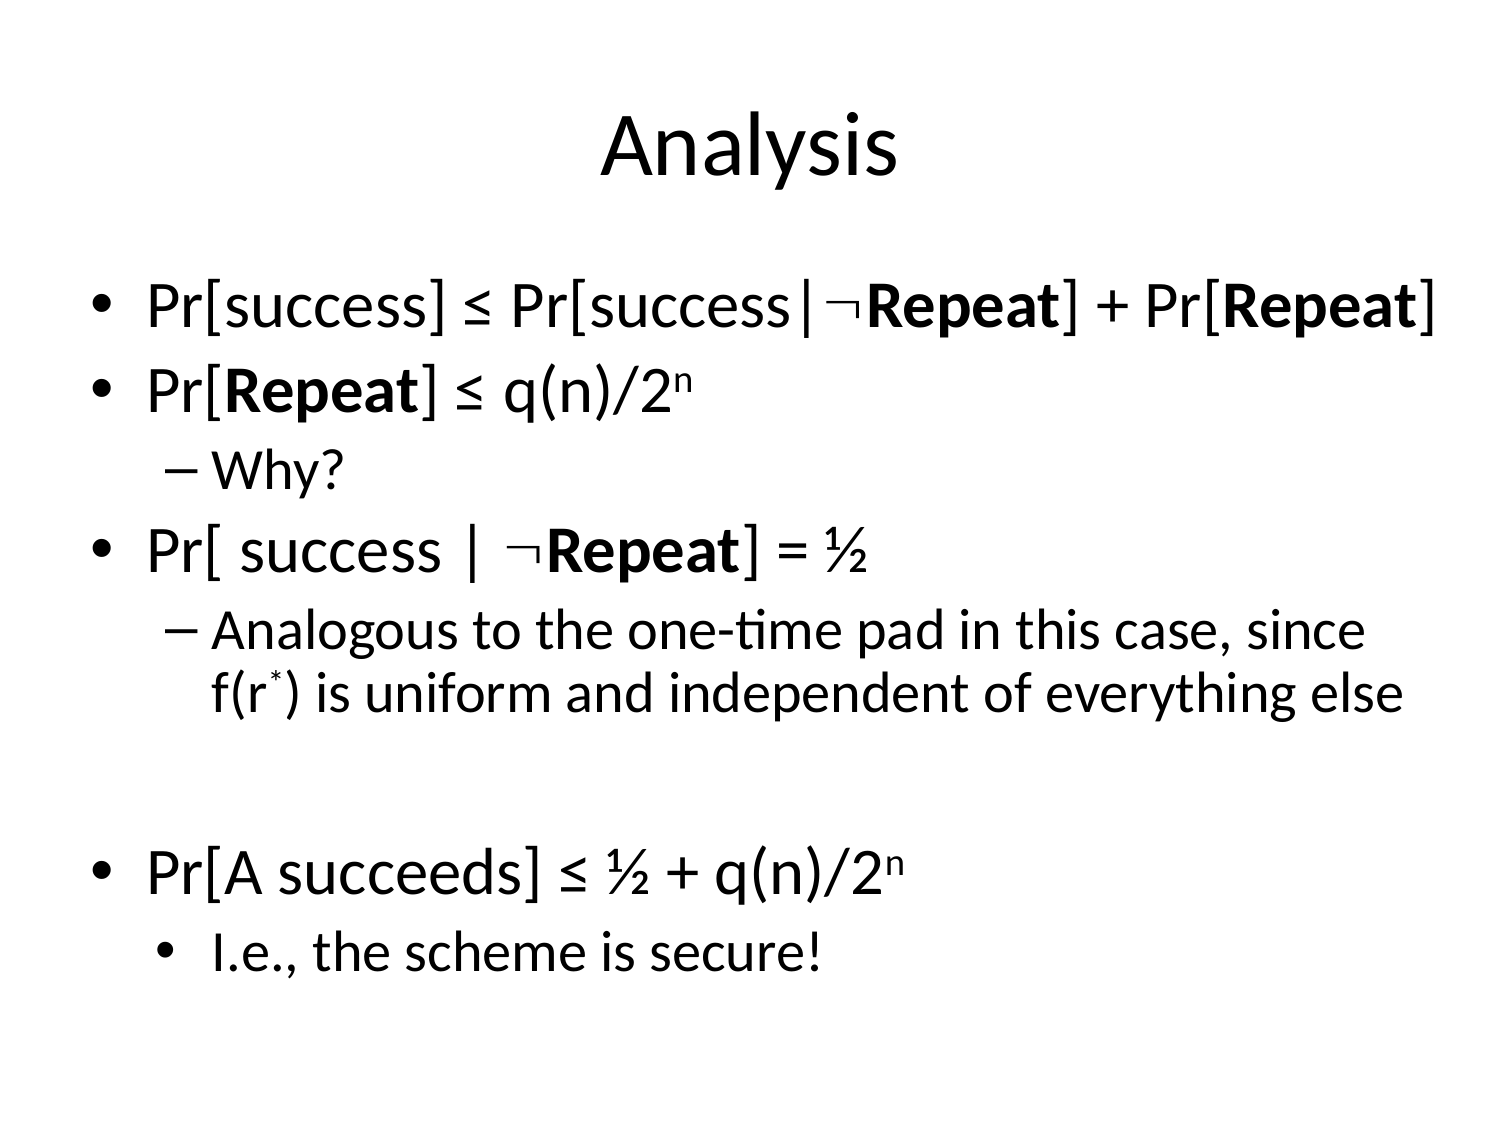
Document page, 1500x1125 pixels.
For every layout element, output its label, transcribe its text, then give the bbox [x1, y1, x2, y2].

title Analysis [75, 45, 1425, 233]
list Pr[success] ≤ Pr[success|Repeat] + Pr[Repeat] Pr[Repeat] ≤ q(n)/2n Why? Pr[ success | Repeat] = ½ Analogous to the one-time pad in this case, since f(r*) is uniform and independent of everything else Pr[A succeeds] ≤ ½ + q(n)/2n I.e., the scheme is secure! [75, 262, 1463, 1005]
